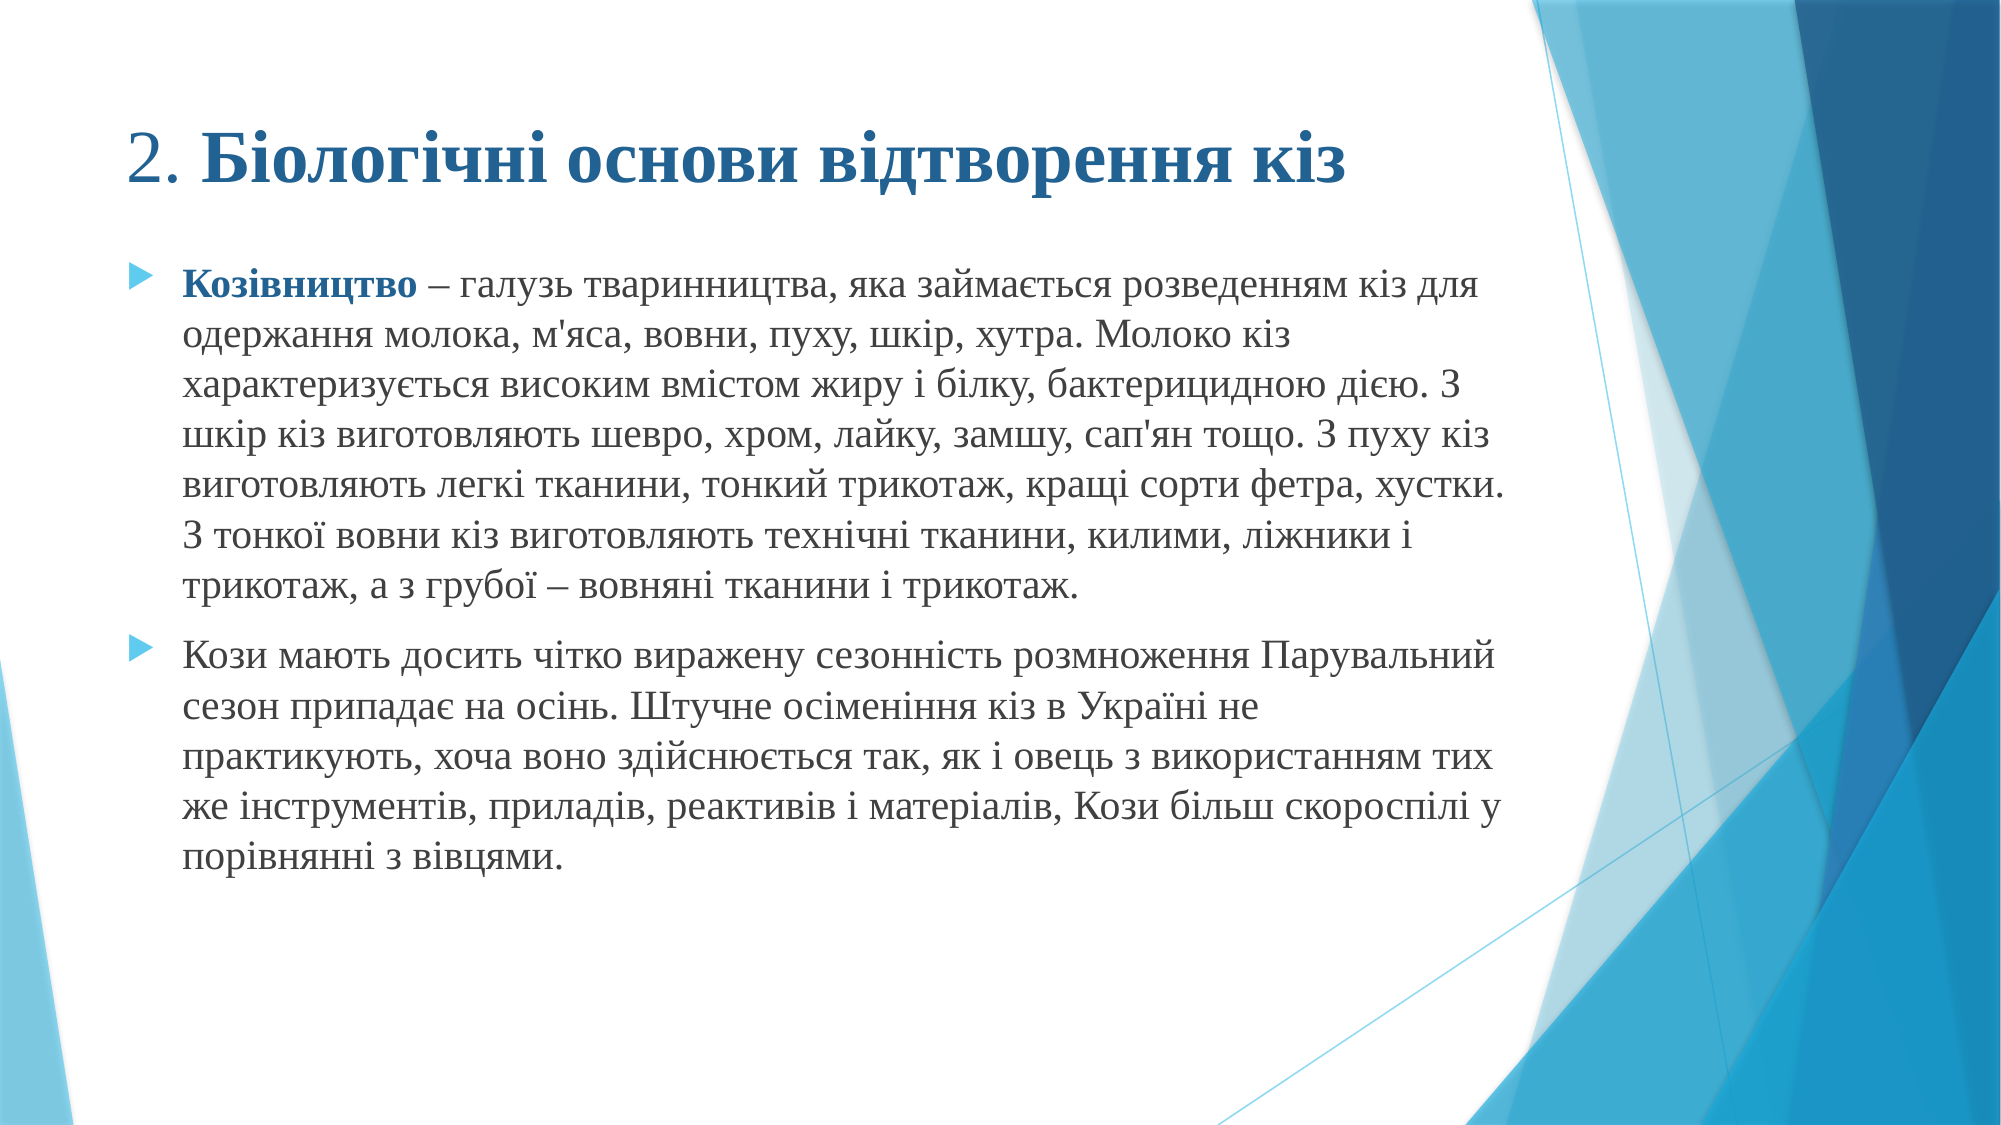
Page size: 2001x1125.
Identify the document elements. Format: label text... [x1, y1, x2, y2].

list Козівництво – галузь тваринництва, яка займається розведенням кіз для одержання молока, м'яса, вовни, пуху, шкір, хутра. Молоко кіз характеризується високим вмістом жиру і білку, бактерицидною дією. З шкір кіз виготовляють шевро, хром, лайку, замшу, сап'ян тощо. З пуху кіз виготовляють легкі тканини, тонкий трикотаж, кращі сорти фетра, хустки. З тонкої вовни кіз виготовляють технічні тканини, килими, ліжники і трикотаж, а з грубої – вовняні тканини і трикотаж. Кози мають досить чітко виражену сезонність розмноження Парувальний сезон припадає на осінь. Штучне осіменіння кіз в Україні не практикують, хоча воно здійснюється так, як і овець з використанням тих же інструментів, приладів, реактивів і матеріалів, Кози більш скороспілі у порівнянні з вівцями. [111, 248, 1522, 992]
title 2. Біологічні основи відтворення кіз [111, 99, 1522, 248]
